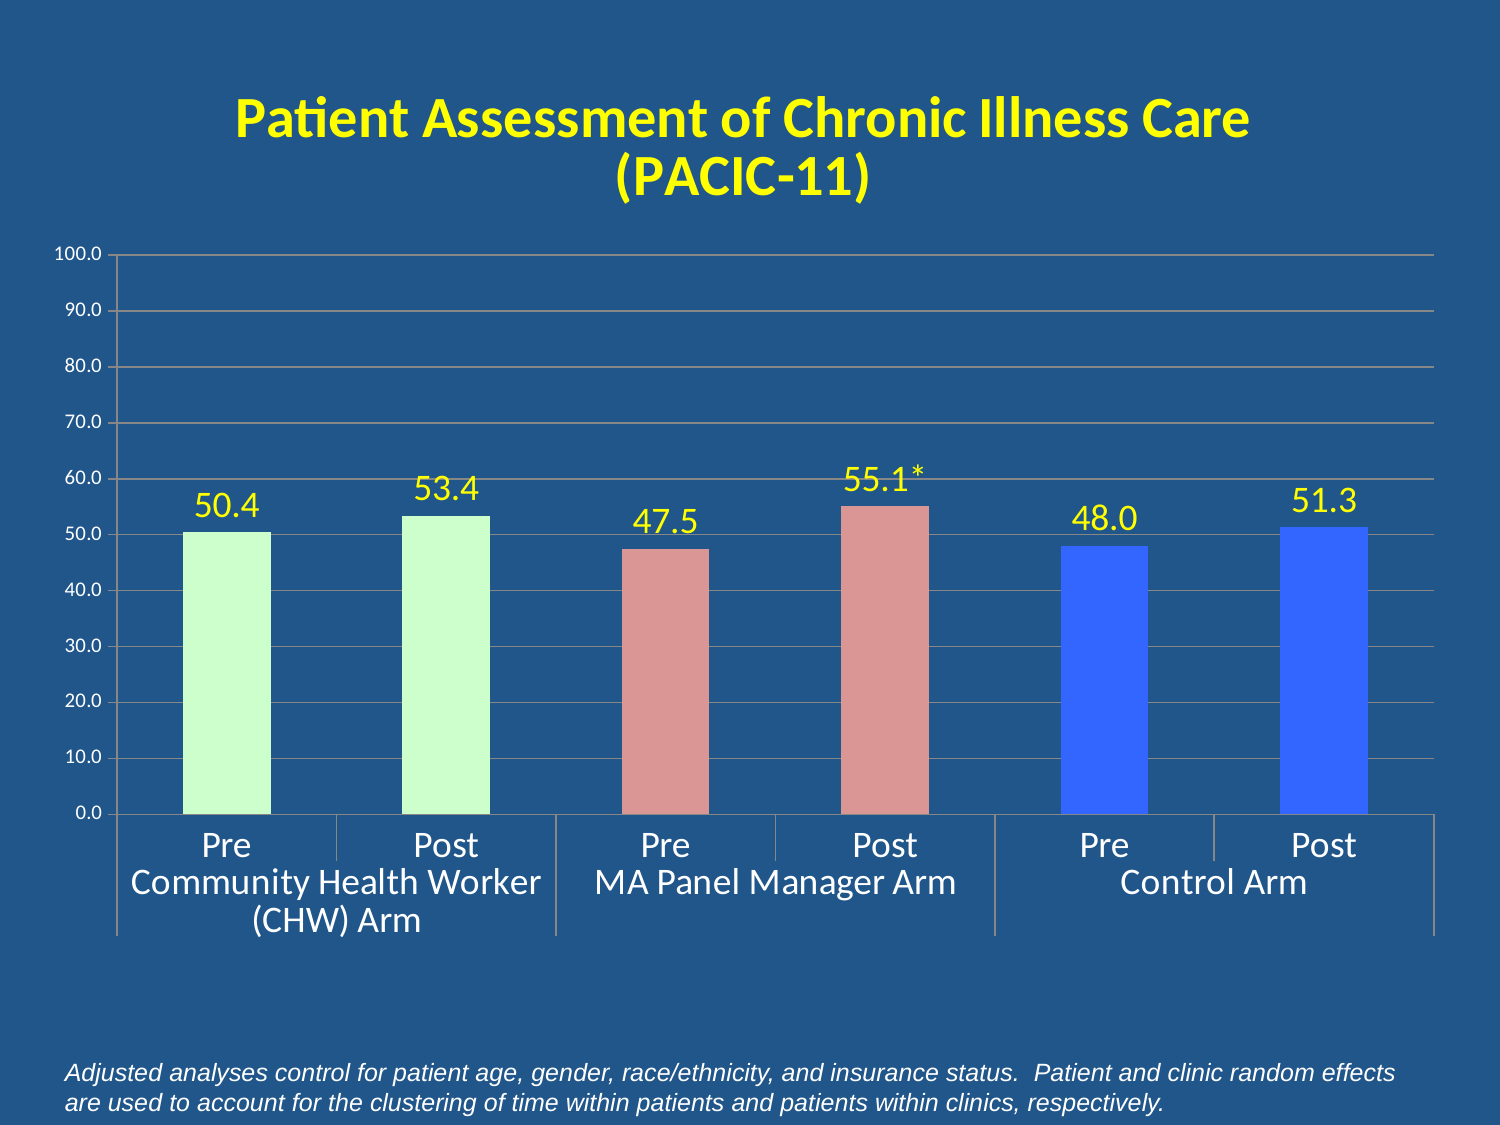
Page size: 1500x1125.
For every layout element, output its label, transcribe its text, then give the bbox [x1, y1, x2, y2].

text_box Adjusted analyses control for patient age, gender, race/ethnicity, and insurance status. Patient and clinic random effects are used to account for the clustering of time within patients and patients within clinics, respectively. [50, 1049, 1438, 1124]
chart [24, 49, 1463, 961]
